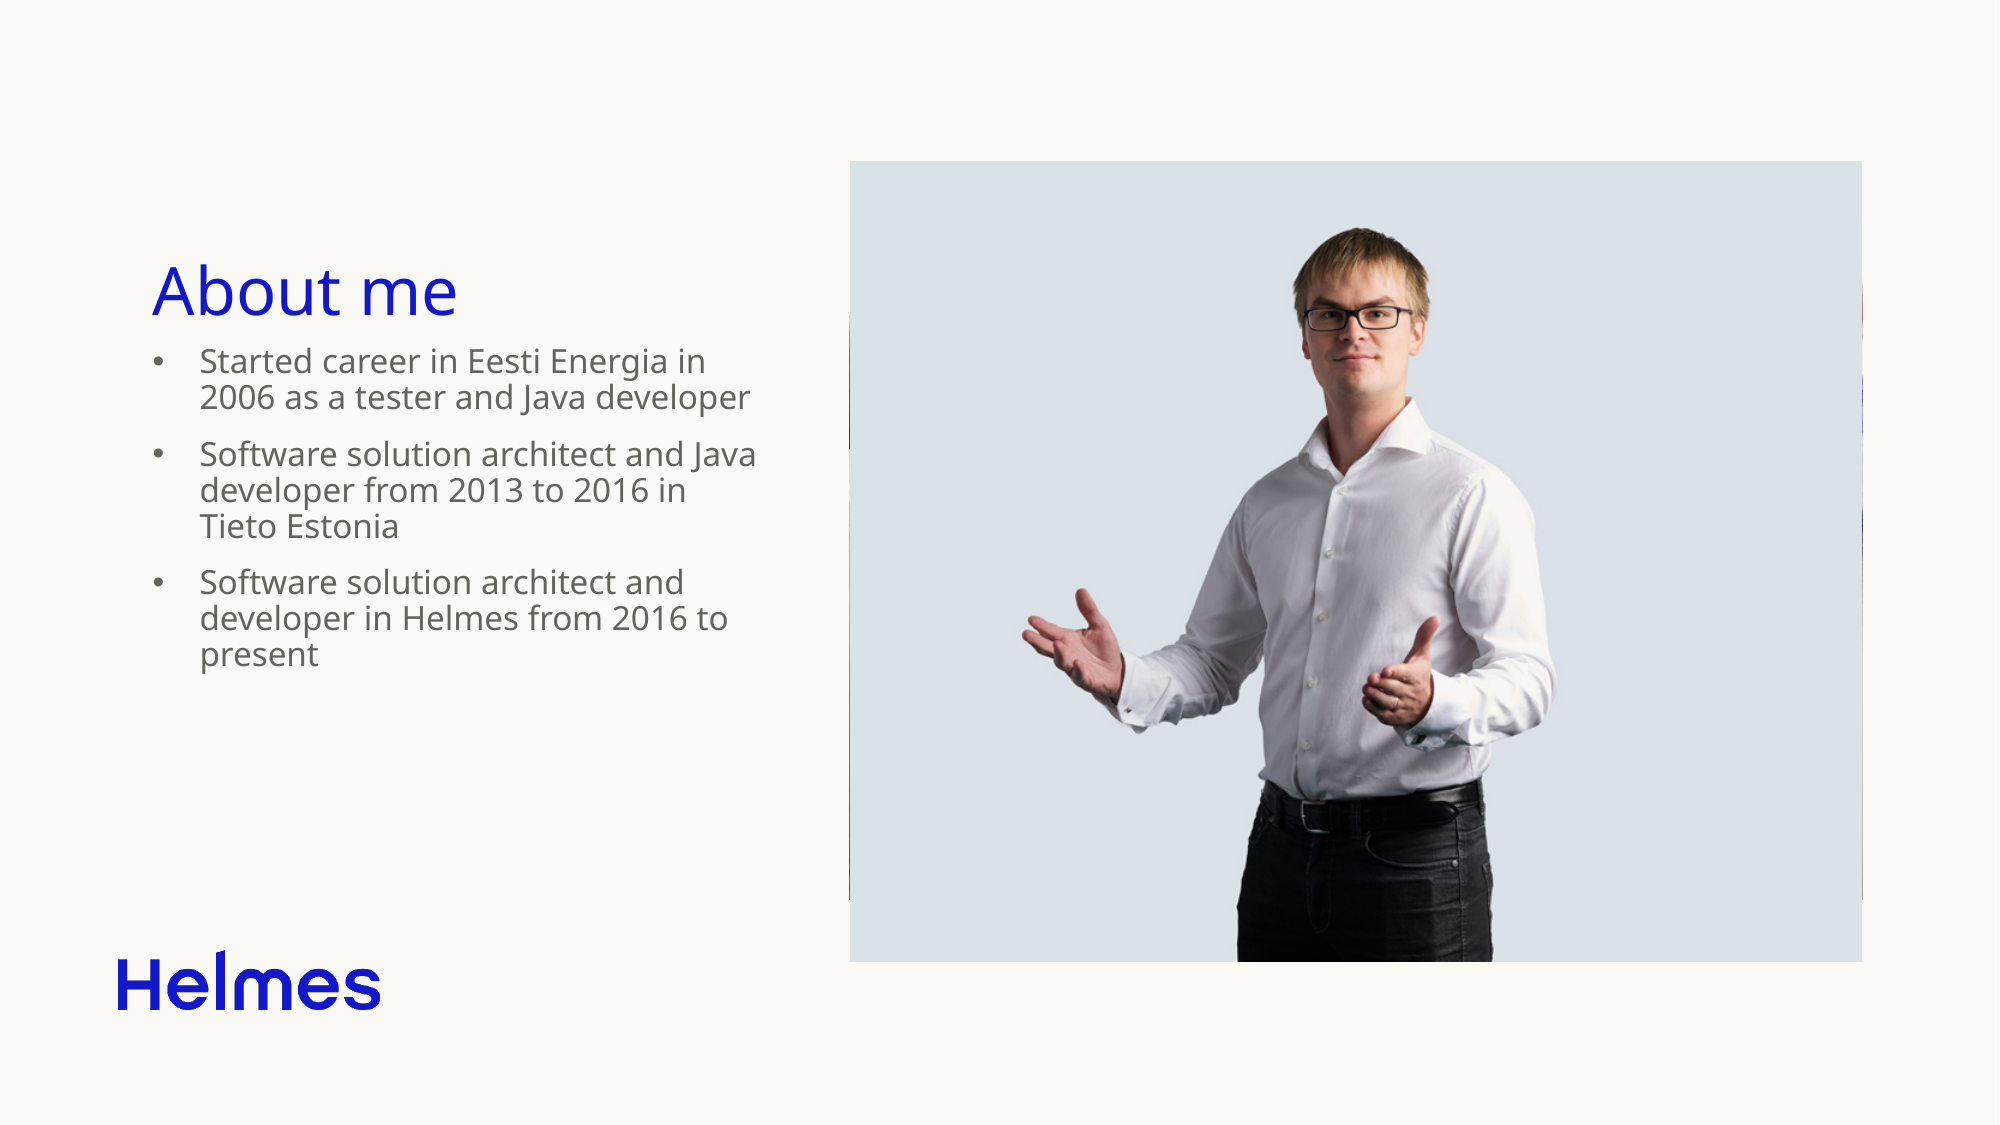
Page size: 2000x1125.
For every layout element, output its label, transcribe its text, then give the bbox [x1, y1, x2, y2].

list Started career in Eesti Energia in 2006 as a tester and Java developer Software solution architect and Java developer from 2013 to 2016 in Tieto Estonia Software solution architect and developer in Helmes from 2016 to present [137, 337, 783, 963]
picture [849, 161, 1863, 962]
title About me [137, 75, 783, 337]
picture [118, 950, 380, 1010]
